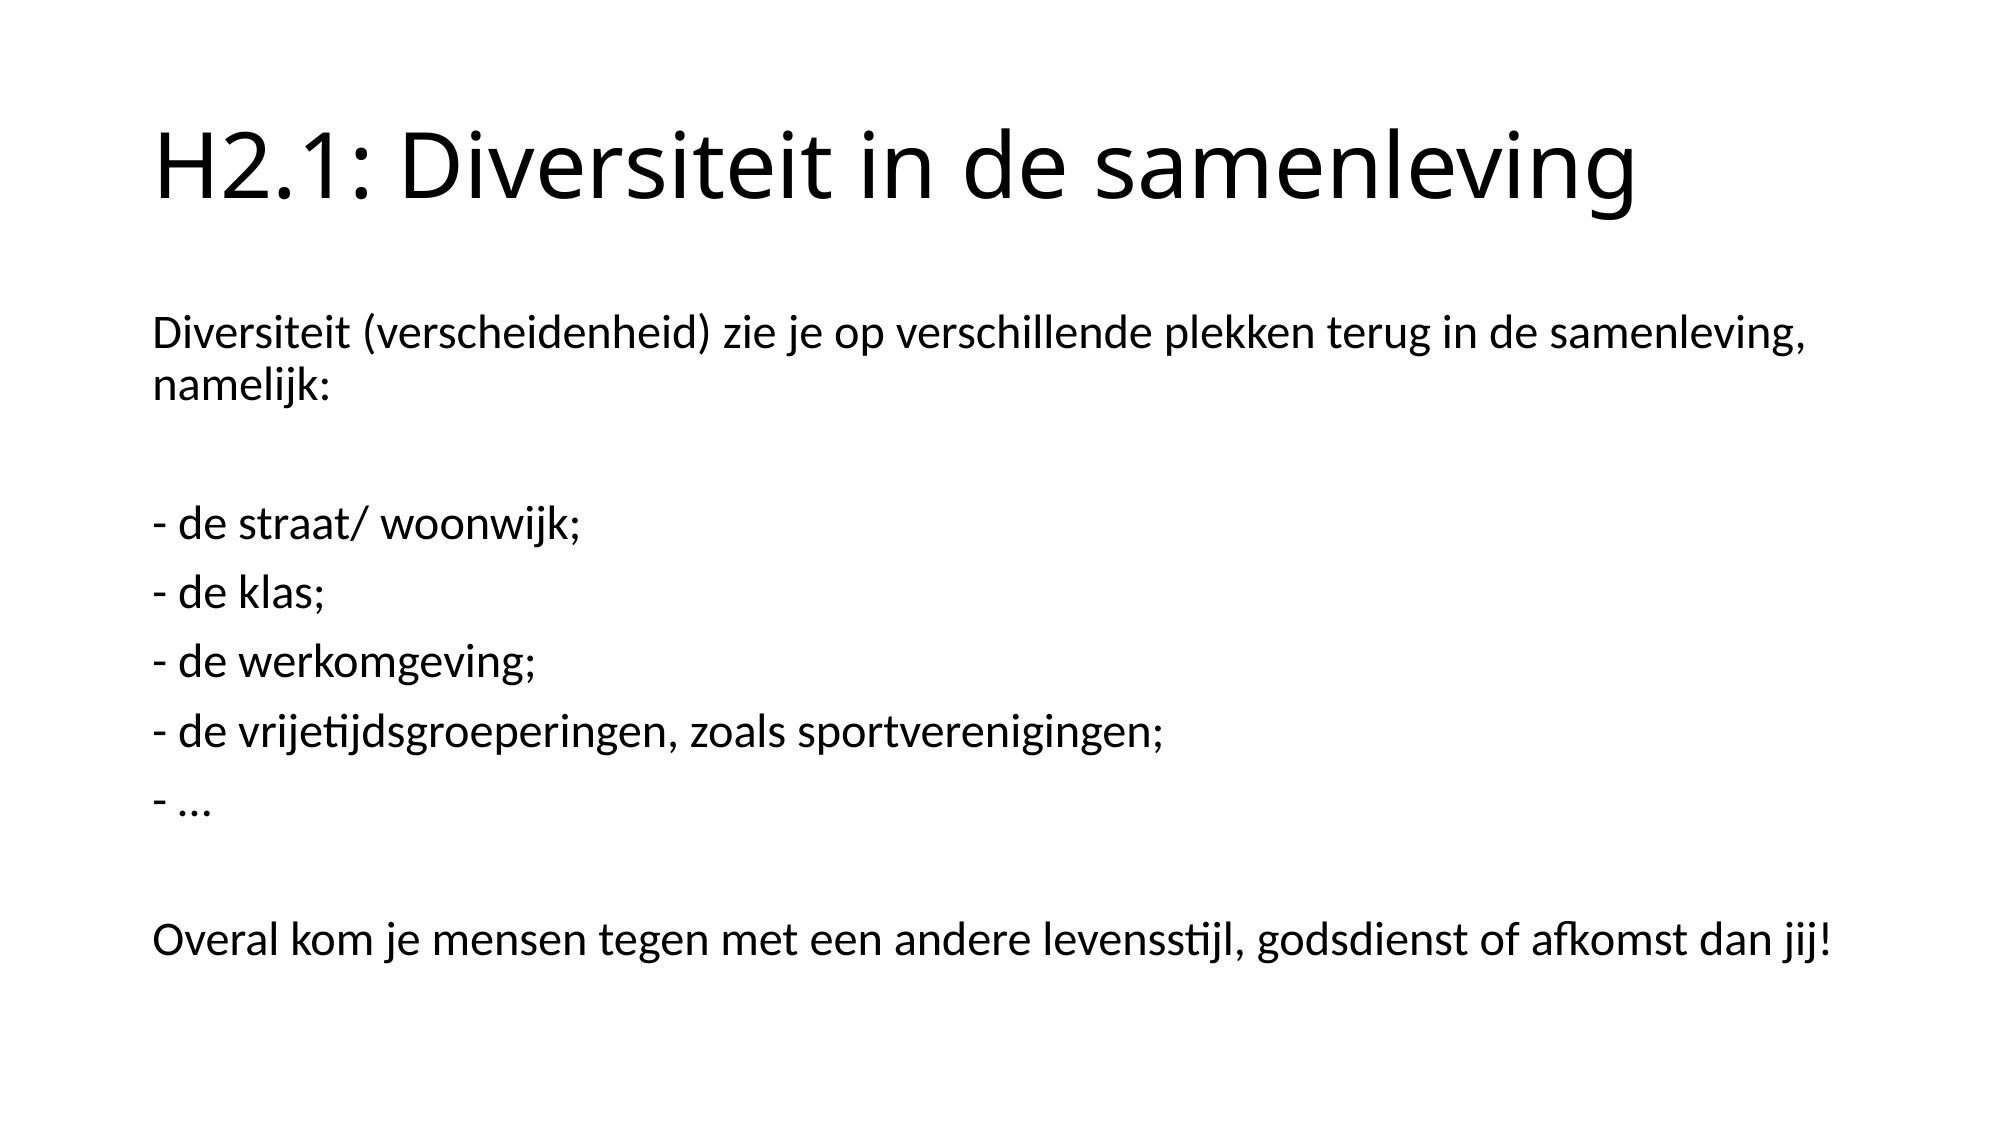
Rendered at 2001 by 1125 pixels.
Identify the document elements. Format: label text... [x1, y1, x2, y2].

list Diversiteit (verscheidenheid) zie je op verschillende plekken terug in de samenleving, namelijk: - de straat/ woonwijk; - de klas; - de werkomgeving; - de vrijetijdsgroeperingen, zoals sportverenigingen; - … Overal kom je mensen tegen met een andere levensstijl, godsdienst of afkomst dan jij! [137, 299, 1863, 1014]
title H2.1: Diversiteit in de samenleving [137, 59, 1863, 278]
